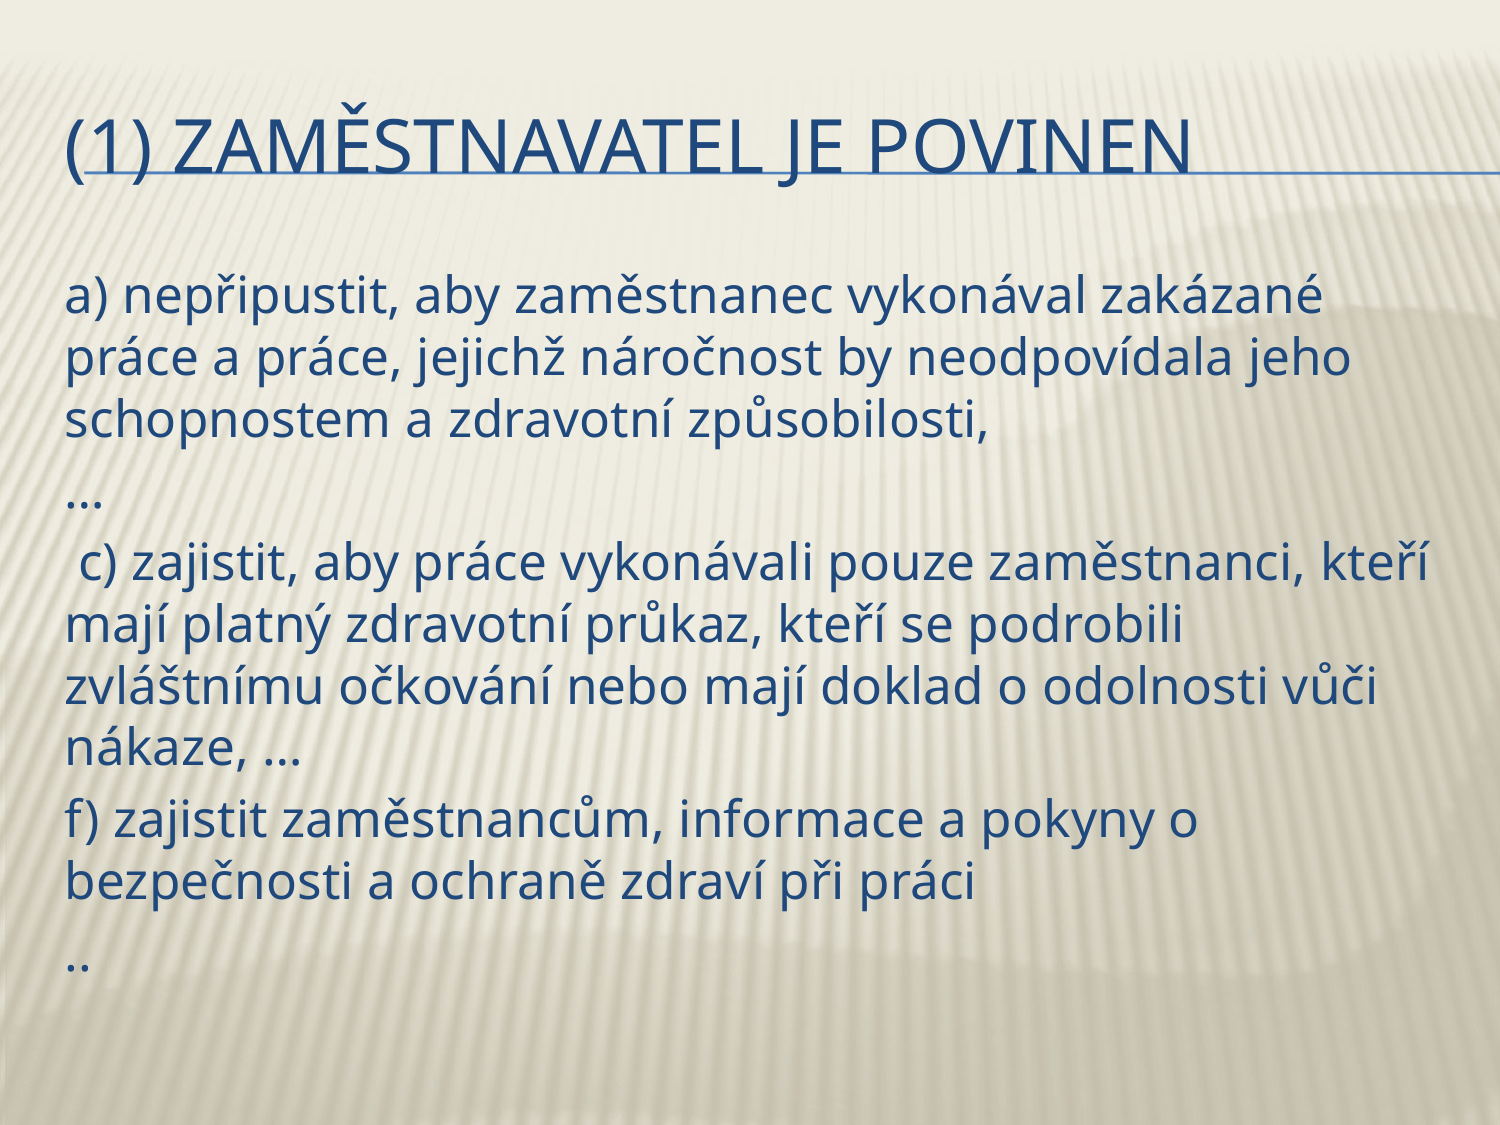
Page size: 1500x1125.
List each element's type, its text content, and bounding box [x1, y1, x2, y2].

list a) nepřipustit, aby zaměstnanec vykonával zakázané práce a práce, jejichž náročnost by neodpovídala jeho schopnostem a zdravotní způsobilosti, … c) zajistit, aby práce vykonávali pouze zaměstnanci, kteří mají platný zdravotní průkaz, kteří se podrobili zvláštnímu očkování nebo mají doklad o odolnosti vůči nákaze, … f) zajistit zaměstnancům, informace a pokyny o bezpečnosti a ochraně zdraví při práci .. [50, 254, 1475, 998]
title (1) Zaměstnavatel je povinen [50, 75, 1475, 213]
